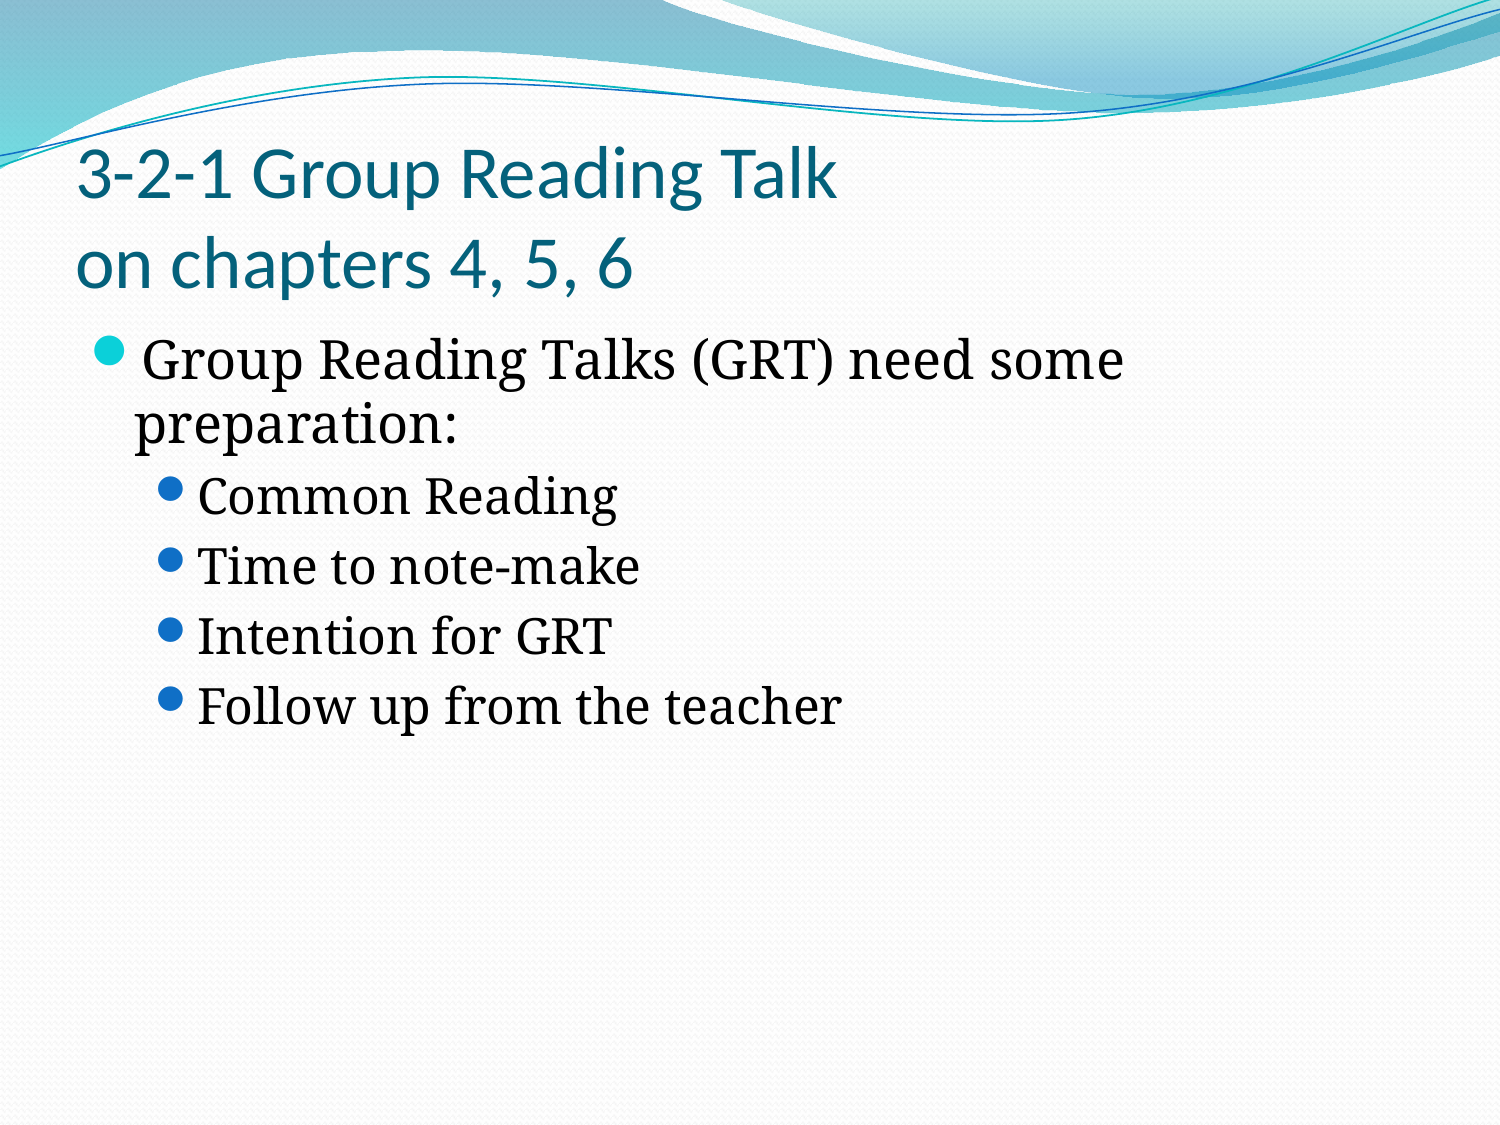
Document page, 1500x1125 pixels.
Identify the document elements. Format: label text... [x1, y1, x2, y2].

list Group Reading Talks (GRT) need some preparation: Common Reading Time to note-make Intention for GRT Follow up from the teacher [74, 317, 1426, 1038]
title 3-2-1 Group Reading Talk on chapters 4, 5, 6 [74, 115, 1426, 304]
